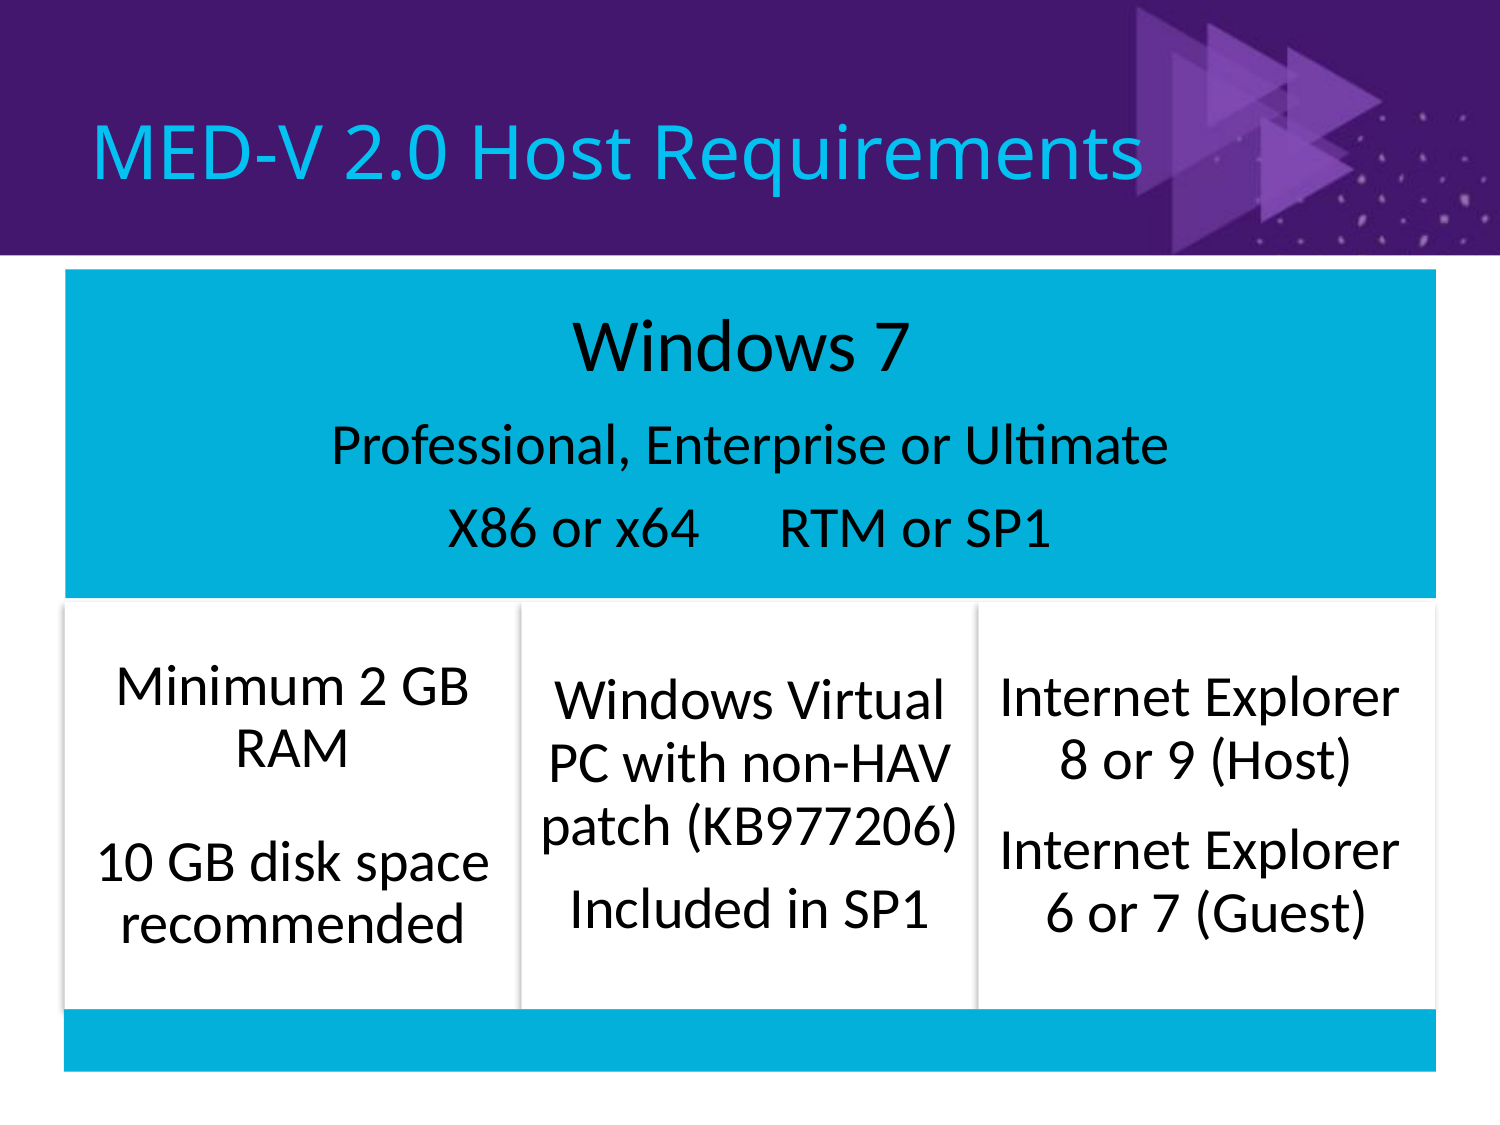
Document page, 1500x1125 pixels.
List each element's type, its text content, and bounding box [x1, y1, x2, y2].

picture [0, 0, 1500, 255]
title MED-V 2.0 Host Requirements [75, 56, 1425, 241]
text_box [63, 243, 1437, 1125]
